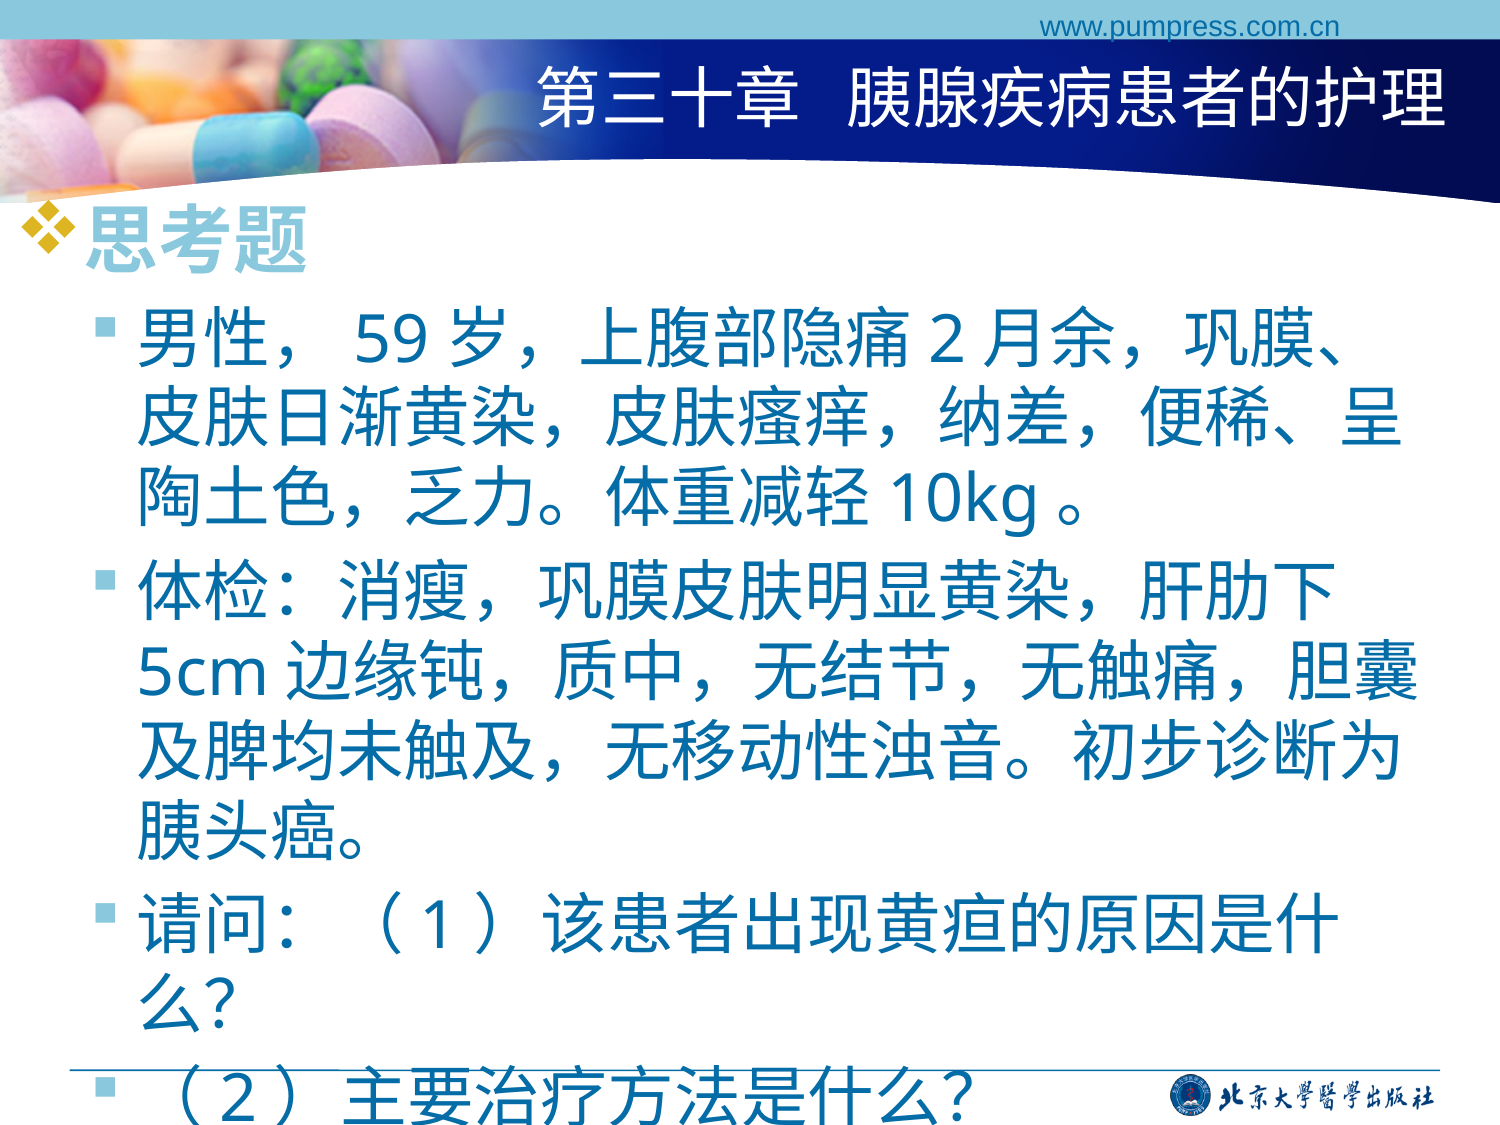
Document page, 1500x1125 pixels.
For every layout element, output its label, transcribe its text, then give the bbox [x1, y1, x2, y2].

picture [1170, 1074, 1436, 1118]
picture [0, 40, 1500, 203]
list 思考题 男性，59岁，上腹部隐痛2月余，巩膜、皮肤日渐黄染，皮肤瘙痒，纳差，便稀、呈陶土色，乏力。体重减轻10kg。 体检：消瘦，巩膜皮肤明显黄染，肝肋下5cm边缘钝，质中，无结节，无触痛，胆囊及脾均未触及，无移动性浊音。初步诊断为胰头癌。 请问：（1）该患者出现黄疸的原因是什么？ （2）主要治疗方法是什么？ [0, 184, 1463, 985]
title 第三十章 胰腺疾病患者的护理 [137, 49, 1463, 143]
slide_number www.pumpress.com.cn [1025, 0, 1463, 38]
